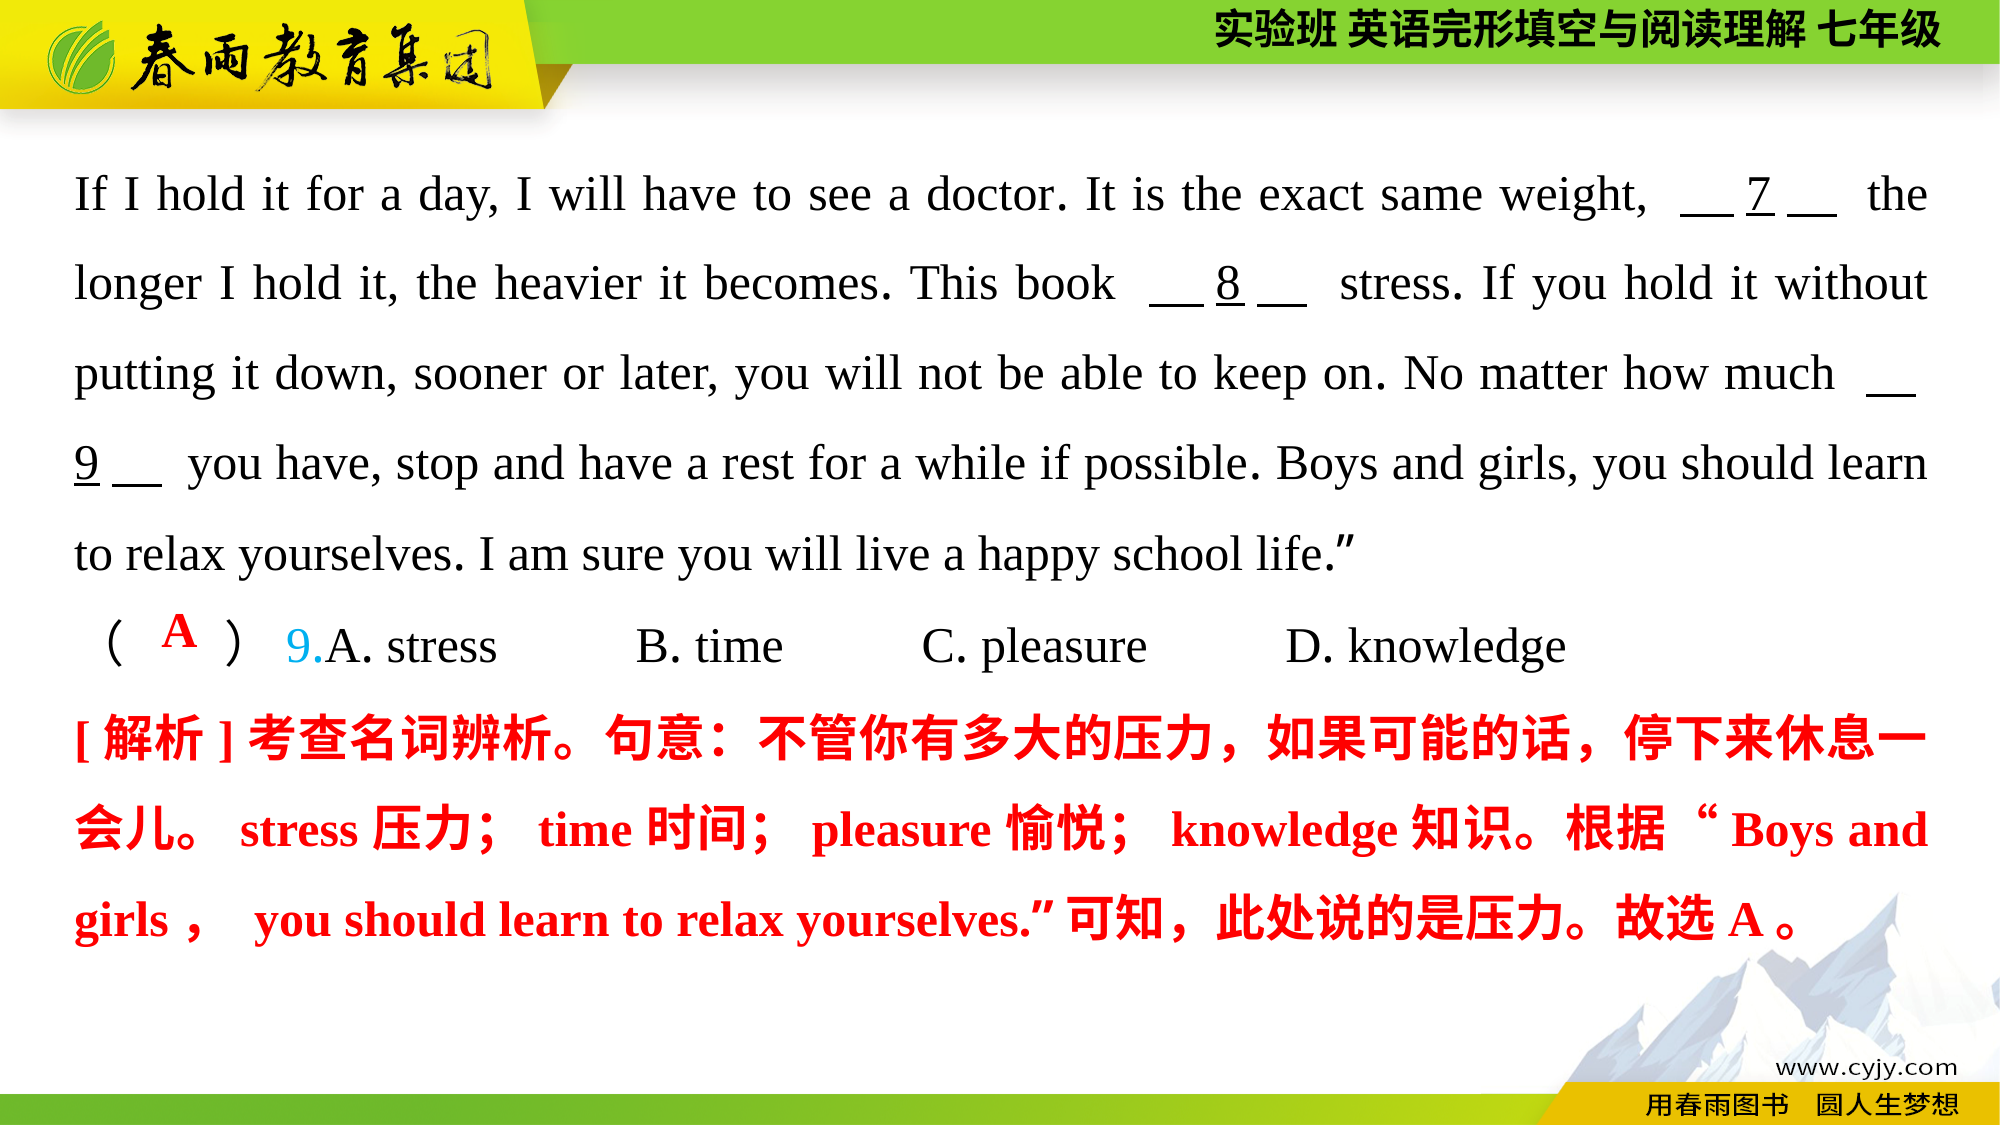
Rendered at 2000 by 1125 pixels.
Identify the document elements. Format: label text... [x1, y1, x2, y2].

text_box （ ）9.A. stress B. time C. pleasure D. knowledge [59, 574, 1944, 668]
text_box A [146, 590, 213, 666]
list If I hold it for a day, I will have to see a doctor. It is the exact same weight, 7 the longer I hold it, the heavier it becomes. This book 8 stress. If you hold it without putting it down, sooner or later, you will not be able to keep on. No matter how much 9 you have, stop and have a rest for a while if possible. Boys and girls, you should learn to relax yourselves. I am sure you will live a happy school life.” [59, 122, 1944, 574]
text_box [解析]考查名词辨析。句意：不管你有多大的压力，如果可能的话，停下来休息一会儿。stress压力；time时间；pleasure愉悦；knowledge知识。根据“Boys and girls， you should learn to relax yourselves.”可知，此处说的是压力。故选A。 [59, 668, 1944, 954]
picture [0, 0, 2000, 1125]
